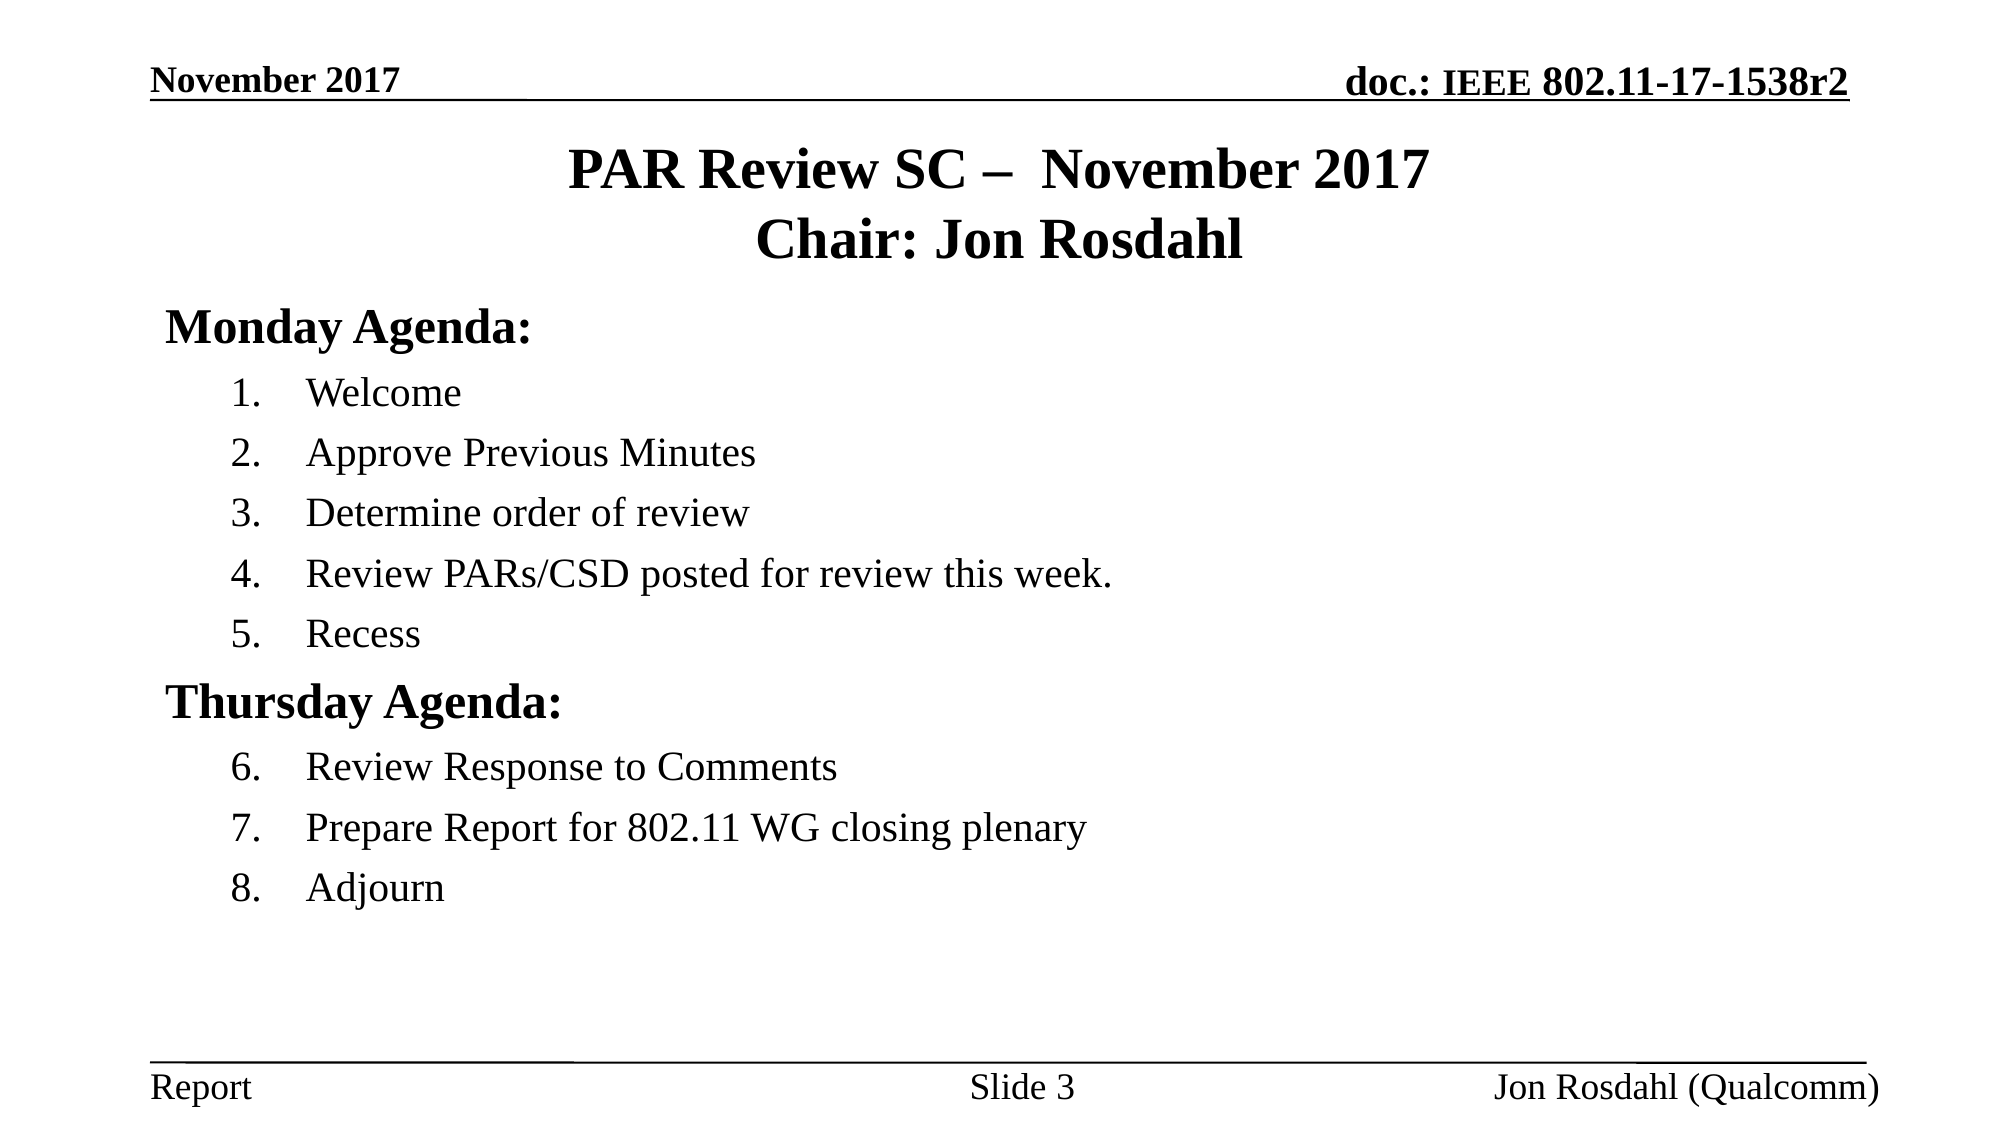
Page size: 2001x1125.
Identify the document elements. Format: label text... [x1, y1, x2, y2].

footer Jon Rosdahl (Qualcomm) [1436, 1061, 1881, 1108]
slide_number Slide 3 [950, 1061, 1095, 1125]
text_box Draft Agenda: [373, 210, 835, 286]
title PAR Review SC – November 2017 Chair: Jon Rosdahl [149, 112, 1850, 285]
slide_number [149, 49, 431, 100]
list Monday Agenda: Welcome Approve Previous Minutes Determine order of review Review PARs/CSD posted for review this week. Recess Thursday Agenda: Review Response to Comments Prepare Report for 802.11 WG closing plenary Adjourn [149, 285, 1850, 1024]
